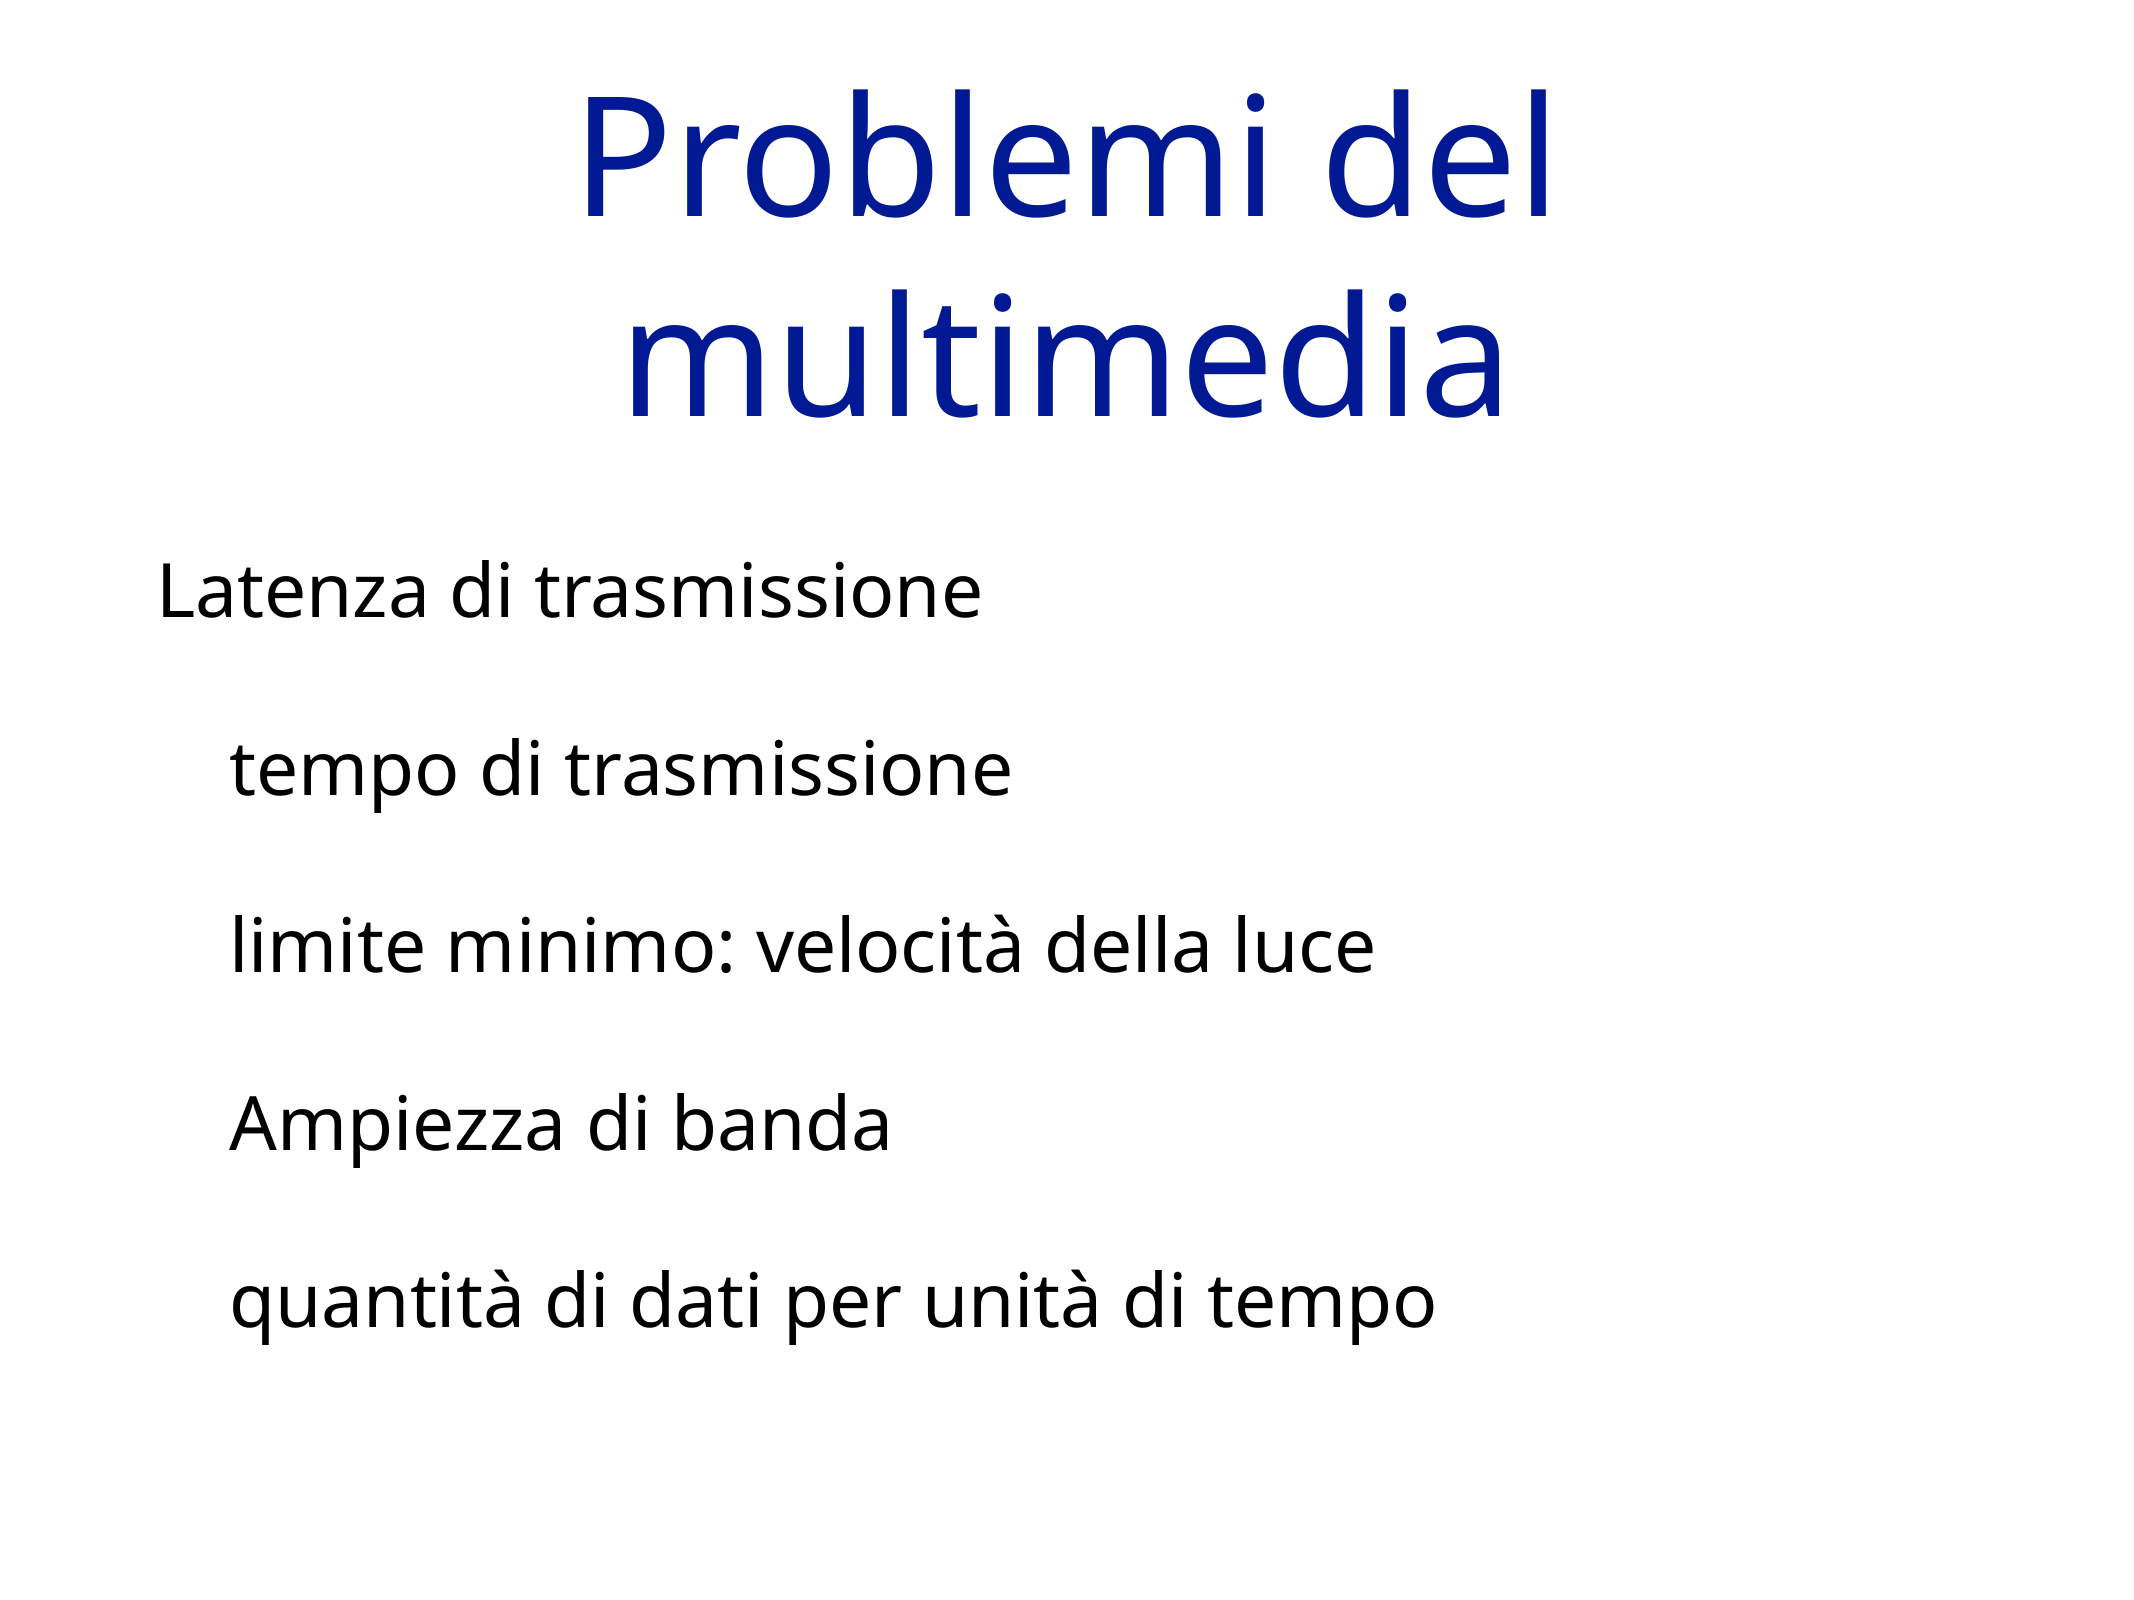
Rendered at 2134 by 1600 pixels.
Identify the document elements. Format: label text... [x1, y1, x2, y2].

title Problemi del multimedia [155, 72, 1978, 426]
list Latenza di trasmissione tempo di trasmissione limite minimo: velocità della luce Ampiezza di banda quantità di dati per unità di tempo [155, 426, 1978, 1459]
